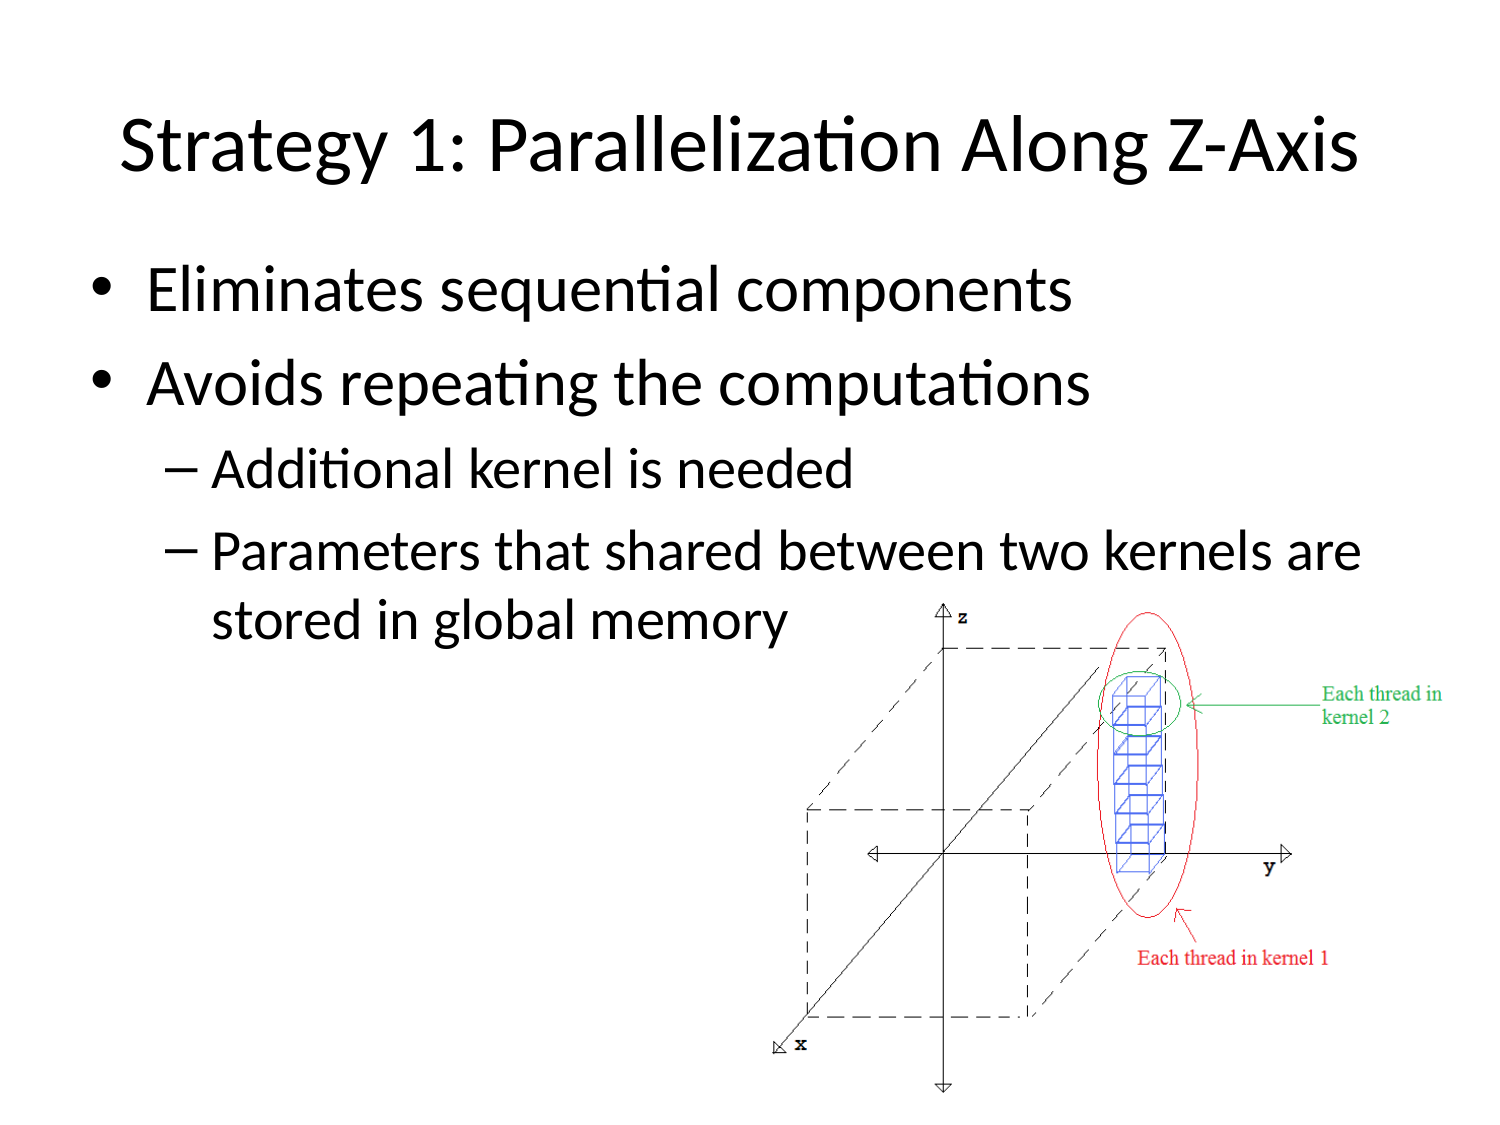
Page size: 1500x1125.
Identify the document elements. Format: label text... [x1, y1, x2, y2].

picture [749, 599, 1450, 1107]
title Strategy 1: Parallelization Along Z-Axis [75, 45, 1425, 233]
list Eliminates sequential components Avoids repeating the computations Additional kernel is needed Parameters that shared between two kernels are stored in global memory [75, 237, 1425, 980]
